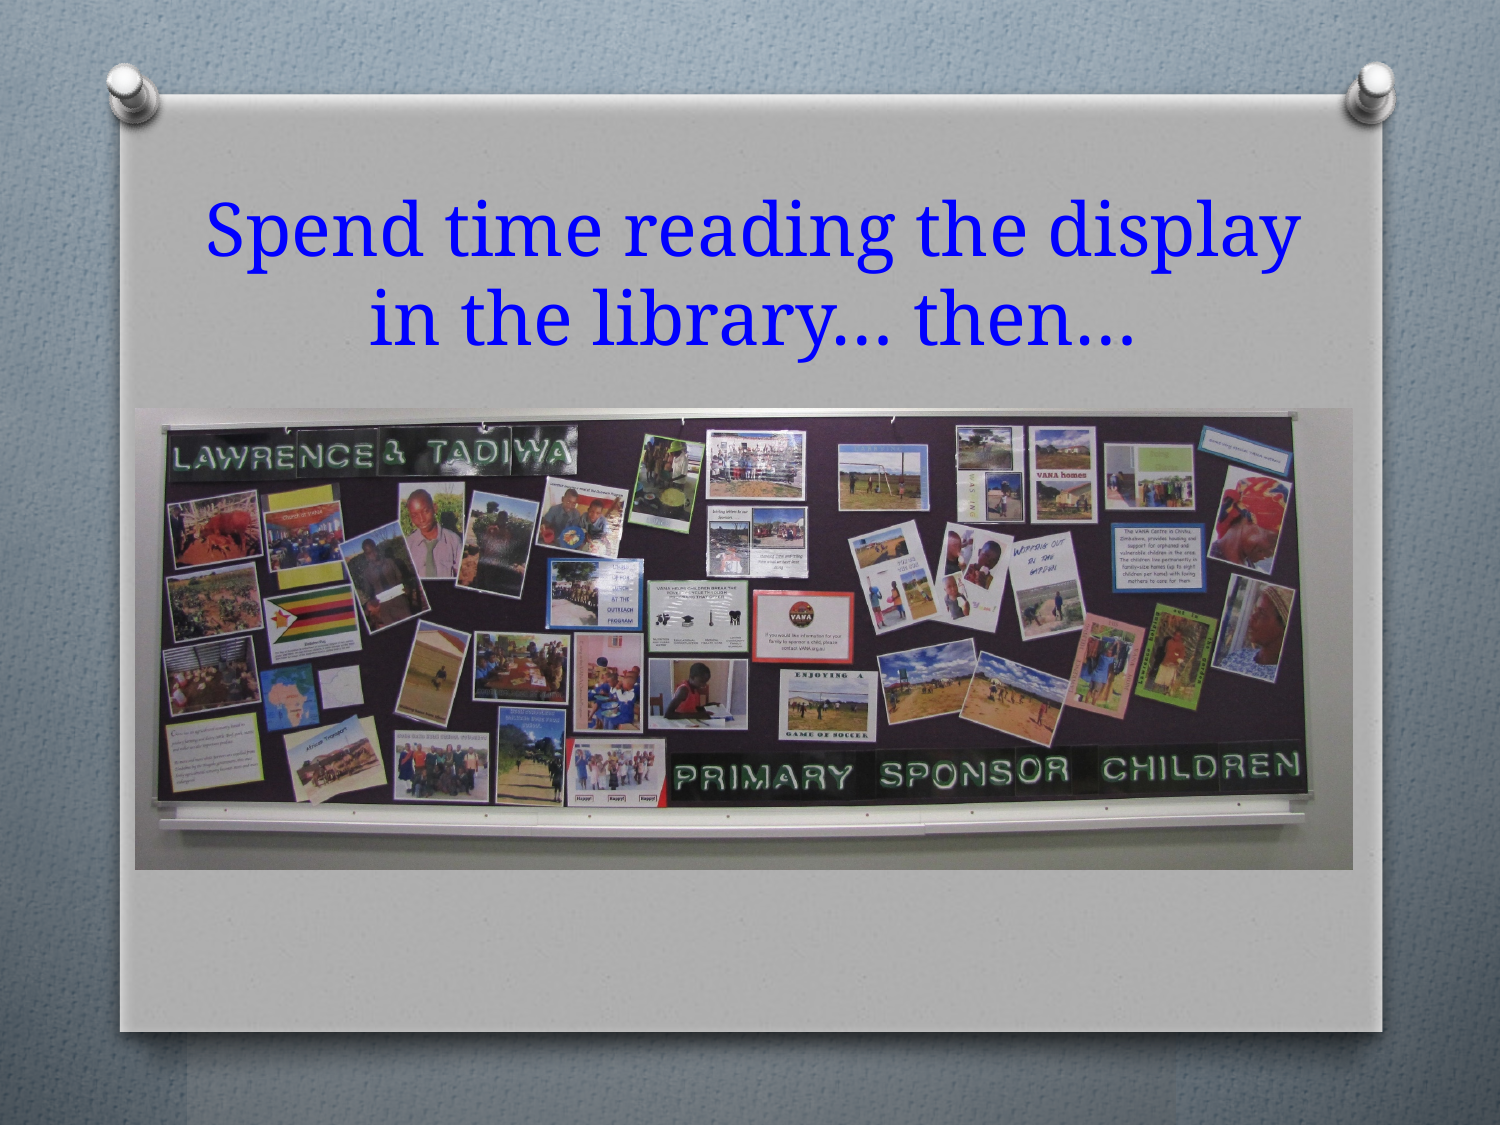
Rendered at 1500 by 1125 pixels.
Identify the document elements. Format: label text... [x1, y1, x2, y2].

title Spend time reading the display in the library… then… [183, 172, 1326, 370]
picture [75, 29, 198, 153]
picture [1317, 35, 1439, 156]
picture [135, 408, 1353, 871]
